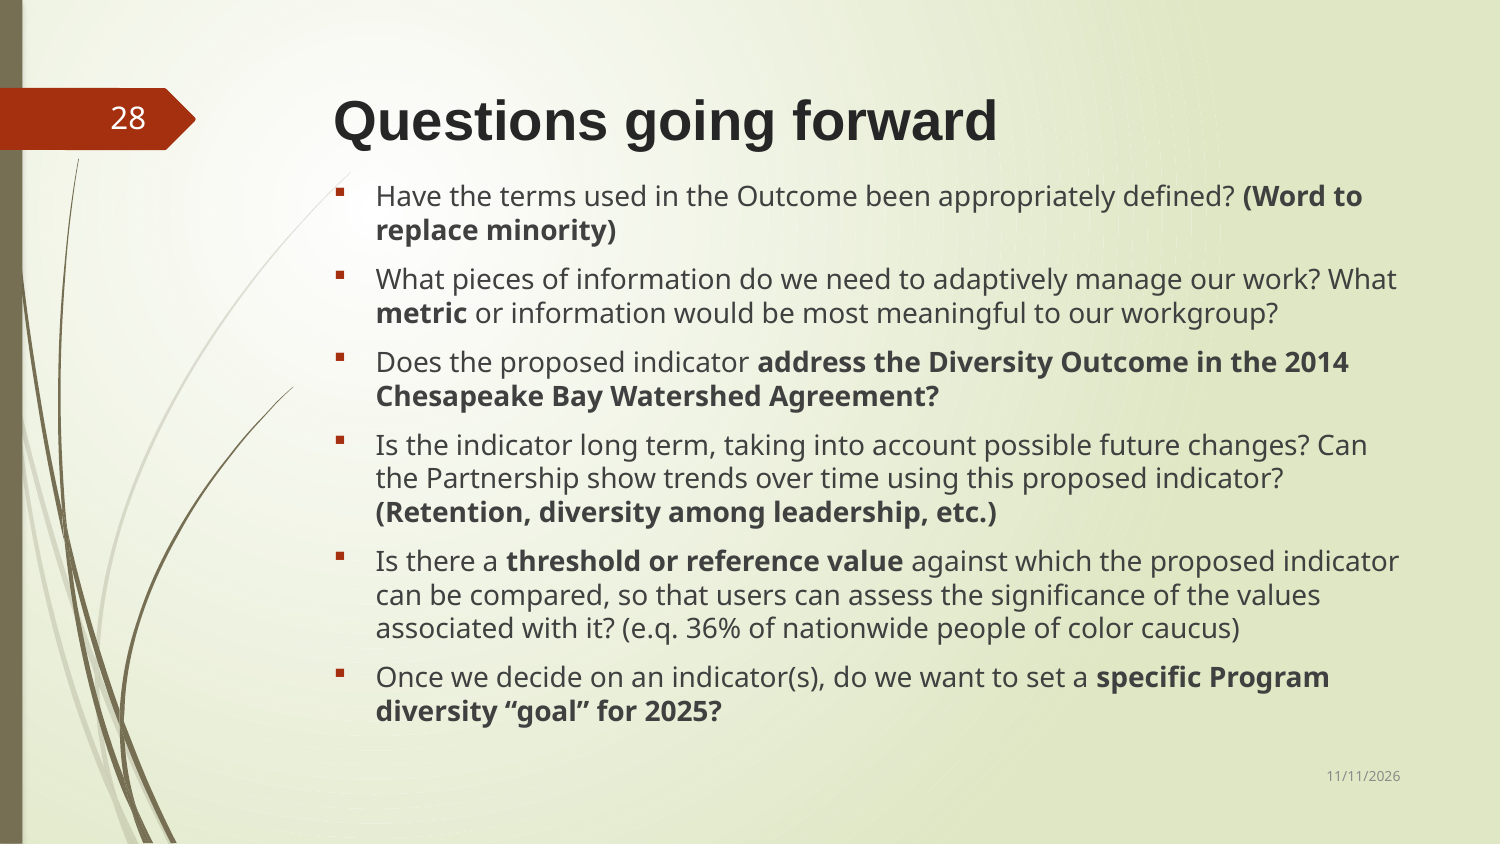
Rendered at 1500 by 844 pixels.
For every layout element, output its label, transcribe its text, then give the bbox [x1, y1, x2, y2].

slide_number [1274, 774, 1416, 800]
list Have the terms used in the Outcome been appropriately defined? (Word to replace minority) What pieces of information do we need to adaptively manage our work? What metric or information would be most meaningful to our workgroup? Does the proposed indicator address the Diversity Outcome in the 2014 Chesapeake Bay Watershed Agreement? Is the indicator long term, taking into account possible future changes? Can the Partnership show trends over time using this proposed indicator? (Retention, diversity among leadership, etc.) Is there a threshold or reference value against which the proposed indicator can be compared, so that users can assess the significance of the values associated with it? (e.q. 36% of nationwide people of color caucus) Once we decide on an indicator(s), do we want to set a specific Program diversity “goal” for 2025? [318, 171, 1416, 774]
title Questions going forward [319, 76, 1416, 171]
slide_number 28 [65, 96, 162, 142]
